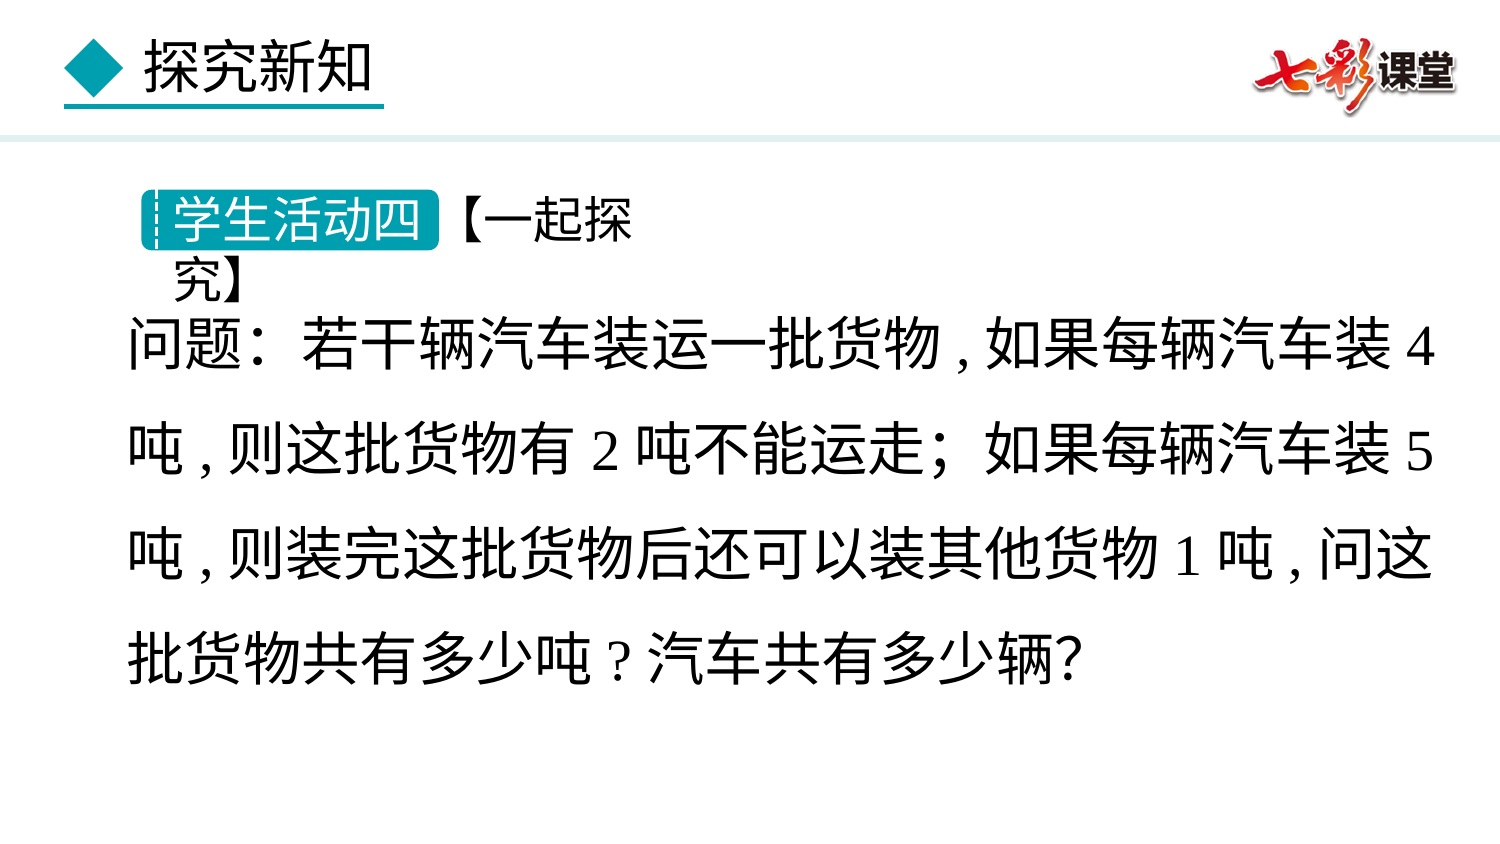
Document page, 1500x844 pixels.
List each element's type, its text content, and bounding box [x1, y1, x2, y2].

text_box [141, 180, 744, 257]
text_box 问题：若干辆汽车装运一批货物,如果每辆汽车装4 吨,则这批货物有2吨不能运走；如果每辆汽车装5吨,则装完这批货物后还可以装其他货物1吨,问这批货物共有多少吨?汽车共有多少辆？ [112, 265, 1472, 700]
picture [1249, 32, 1461, 118]
